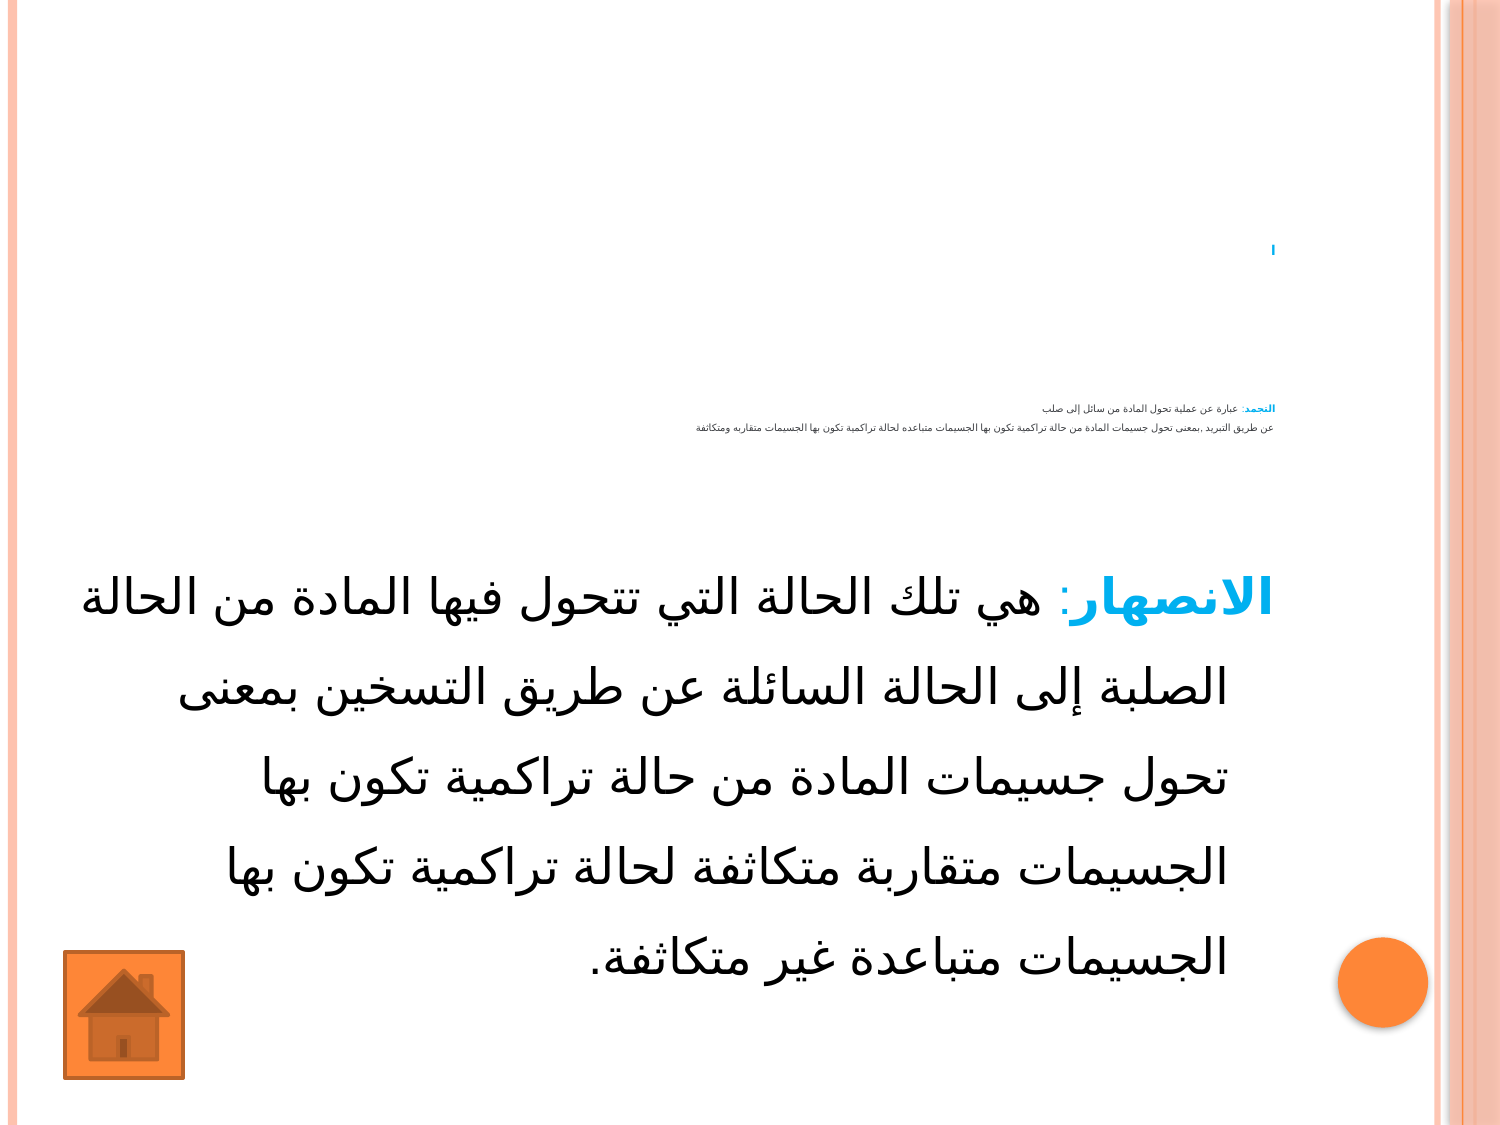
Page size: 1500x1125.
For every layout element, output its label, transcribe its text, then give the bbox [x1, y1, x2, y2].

list الانصهار: هي تلك الحالة التي تتحول فيها المادة من الحالة الصلبة إلى الحالة السائلة عن طريق التسخين بمعنى تحول جسيمات المادة من حالة تراكمية تكون بها الجسيمات متقاربة متكاثفة لحالة تراكمية تكون بها الجسيمات متباعدة غير متكاثفة. [64, 527, 1290, 1125]
title ا التجمد: عبارة عن عملية تحول المادة من سائل إلى صلب عن طريق التبريد ,بمعنى تحول جسيمات المادة من حالة تراكمية تكون بها الجسيمات متباعده لحالة تراكمية تكون بها الجسيمات متقاربه ومتكاثفة [76, 125, 1302, 441]
text_box [63, 950, 185, 1080]
